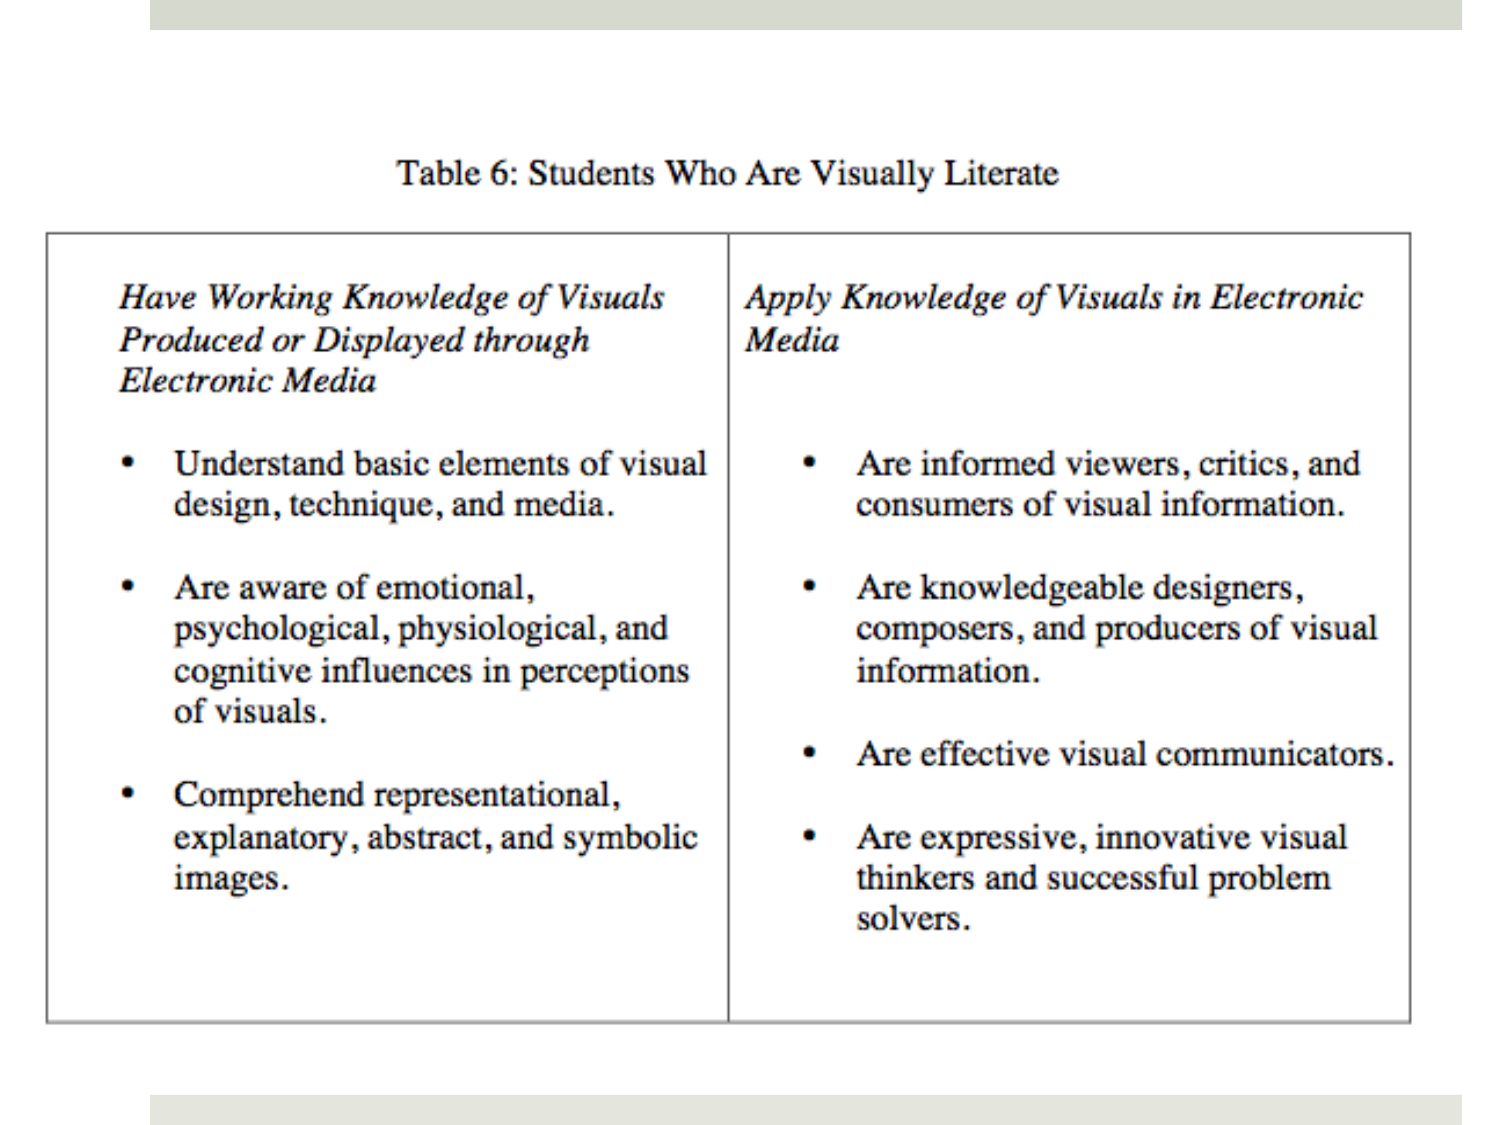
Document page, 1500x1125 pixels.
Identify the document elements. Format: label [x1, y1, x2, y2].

picture [0, 108, 1463, 1088]
